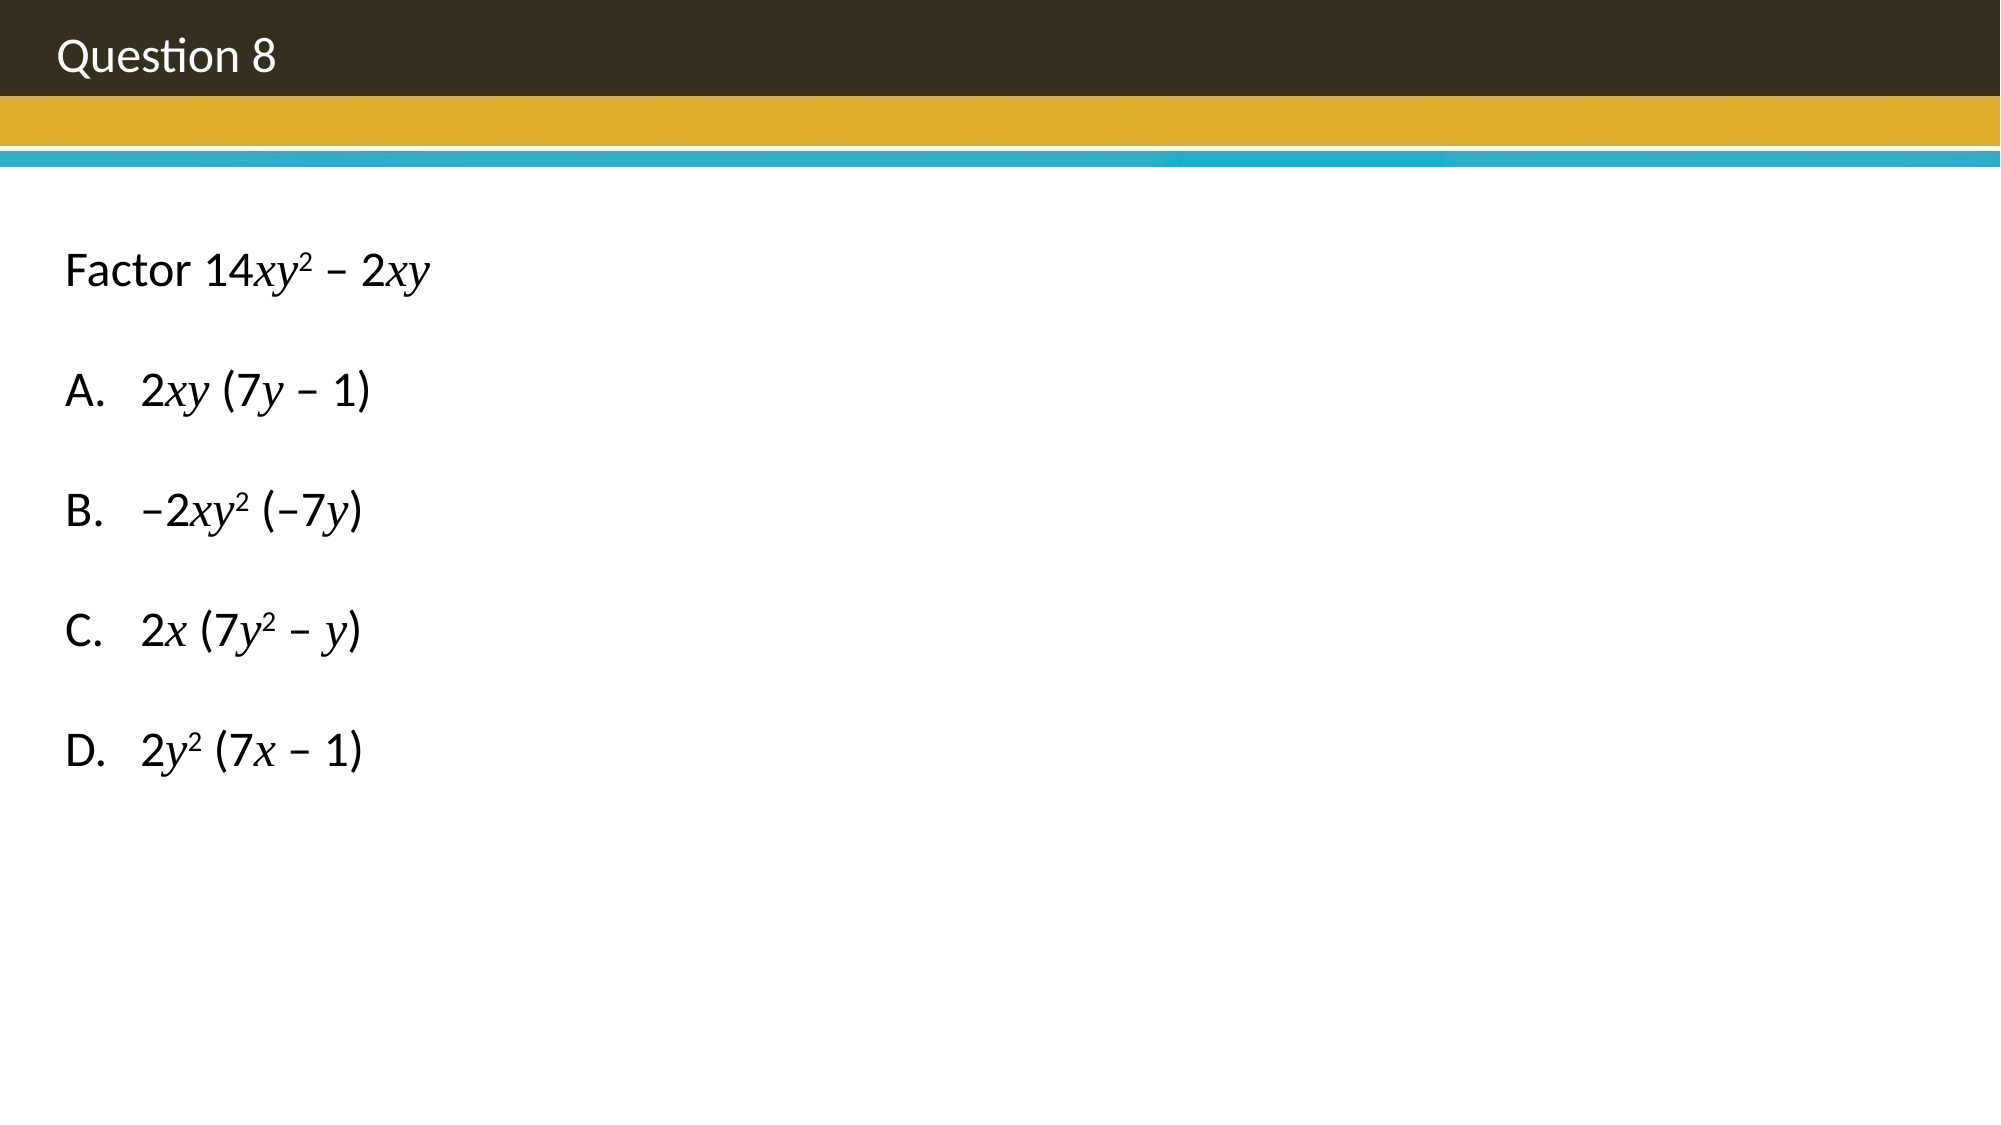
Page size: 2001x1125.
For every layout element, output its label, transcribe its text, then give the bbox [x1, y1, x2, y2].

text_box Factor 14xy2 – 2xy 2xy (7y – 1) –2xy2 (–7y) 2x (7y2 – y) 2y2 (7x – 1) [50, 229, 1950, 785]
picture [0, 0, 2000, 167]
text_box Question 8 [41, 14, 293, 90]
